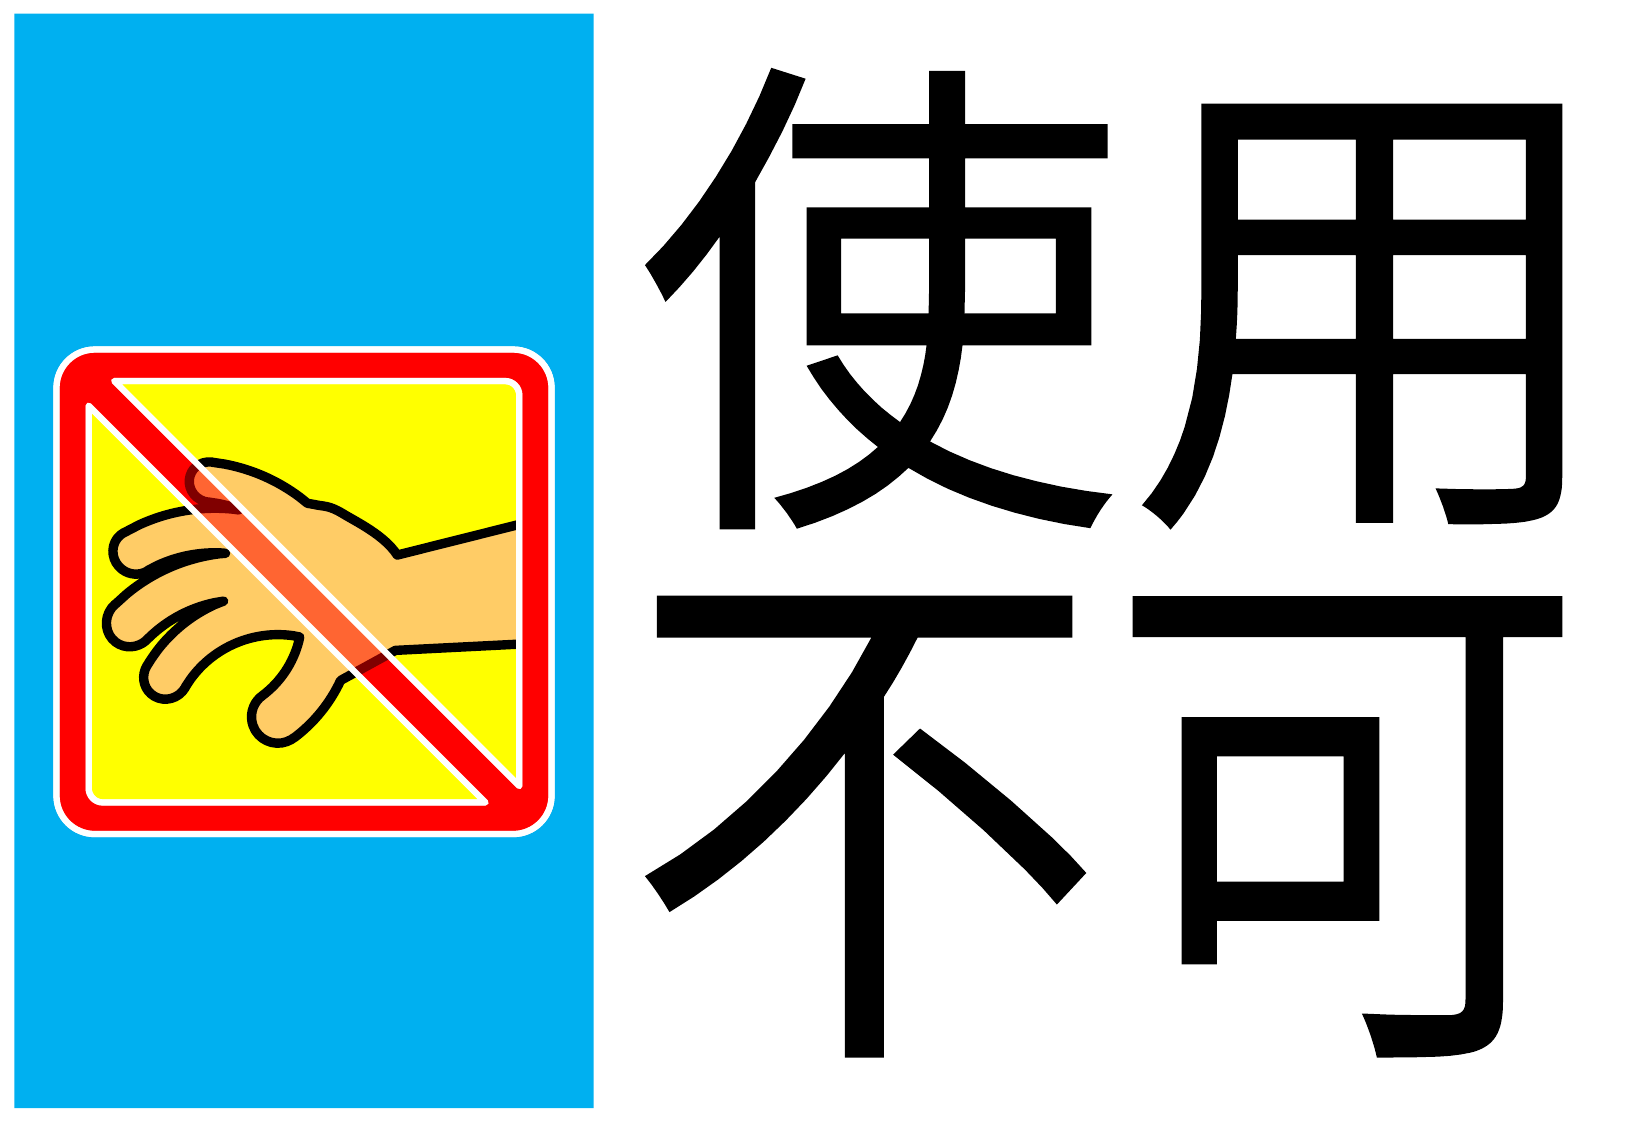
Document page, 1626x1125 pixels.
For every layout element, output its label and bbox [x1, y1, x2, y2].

text_box [12, 12, 596, 1110]
text_box [56, 349, 552, 835]
